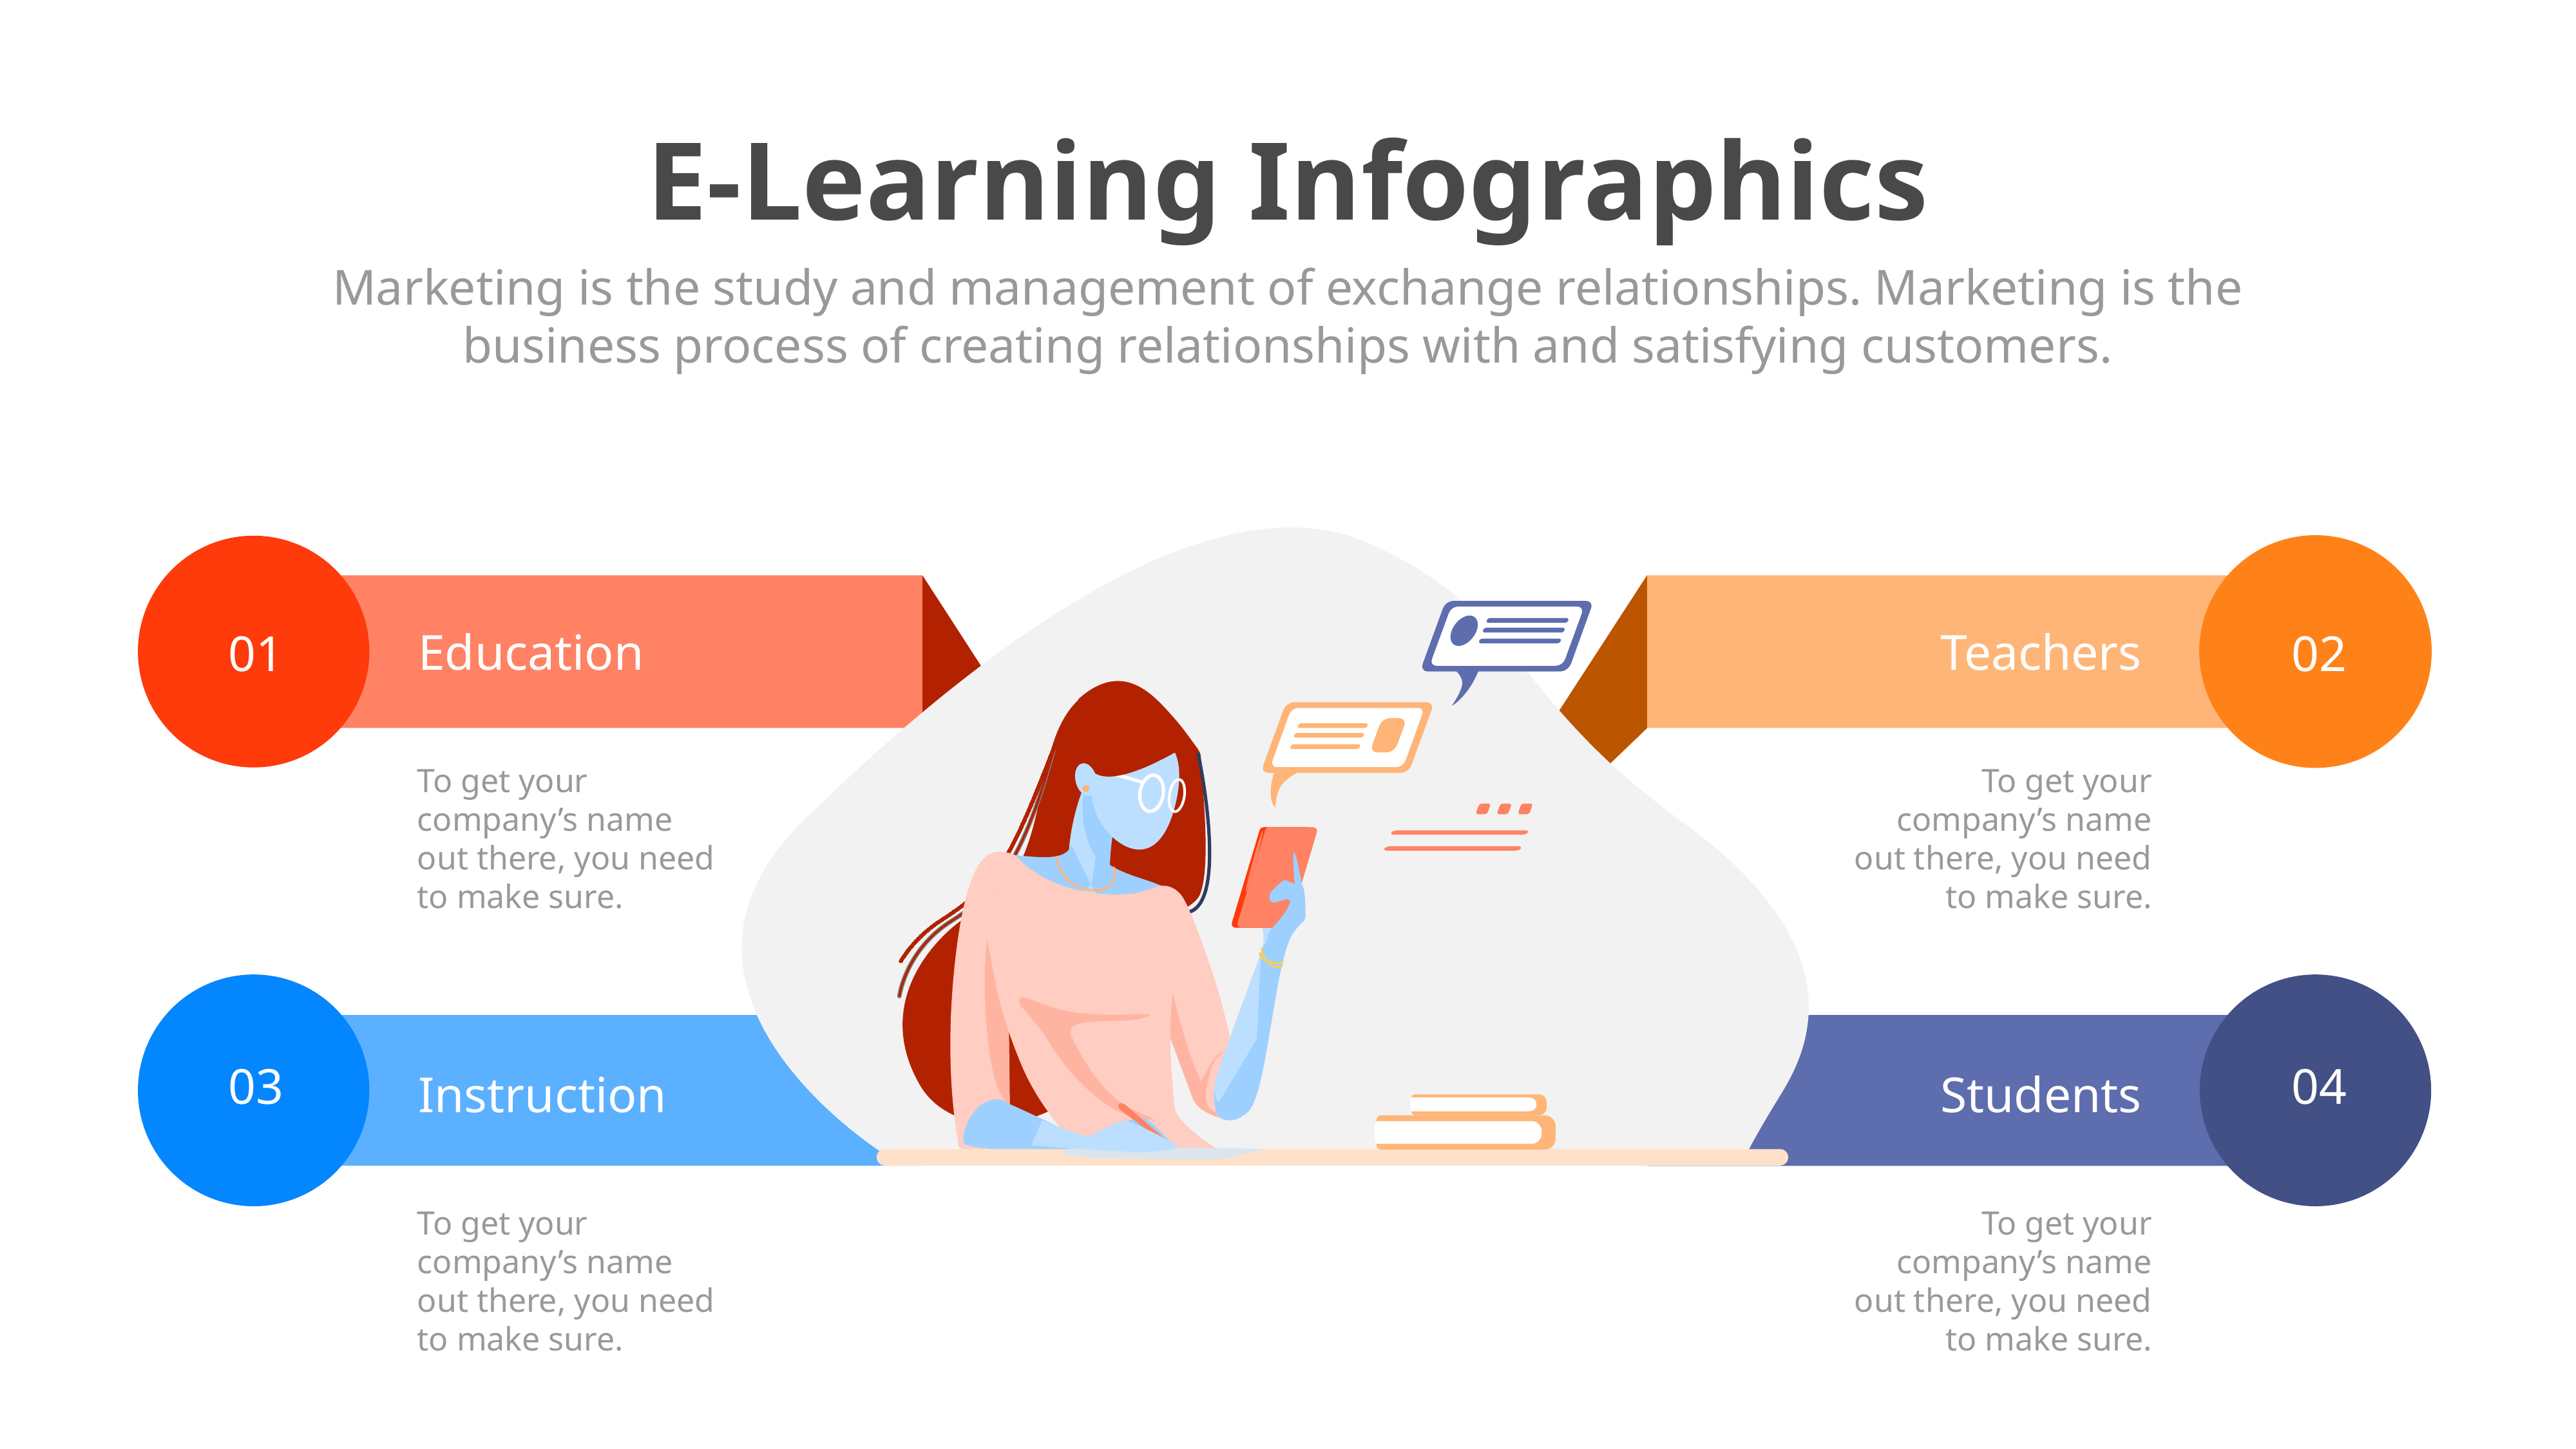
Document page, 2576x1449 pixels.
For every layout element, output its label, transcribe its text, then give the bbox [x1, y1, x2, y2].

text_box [281, 108, 2295, 379]
text_box 04 [2267, 1051, 2372, 1119]
text_box [137, 974, 370, 1208]
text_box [628, 474, 1853, 1166]
text_box 02 [2267, 618, 2372, 686]
text_box [137, 535, 370, 768]
text_box [1853, 575, 2226, 728]
text_box Teachers [1853, 617, 2151, 685]
text_box [2199, 534, 2433, 769]
text_box [1853, 1015, 2226, 1166]
text_box [343, 1015, 628, 1166]
text_box To get your company’s name out there, you need to make sure. [1853, 755, 2162, 920]
text_box [2199, 974, 2432, 1208]
text_box To get your company’s name out there, you need to make sure. [1835, 1197, 2162, 1362]
text_box 03 [203, 1051, 309, 1119]
text_box [342, 575, 628, 728]
text_box To get your company’s name out there, you need to make sure. [408, 755, 628, 920]
text_box Education [408, 617, 628, 685]
text_box To get your company’s name out there, you need to make sure. [408, 1197, 734, 1362]
text_box Instruction [408, 1059, 628, 1128]
text_box 01 [203, 618, 309, 686]
text_box Students [1853, 1059, 2151, 1128]
